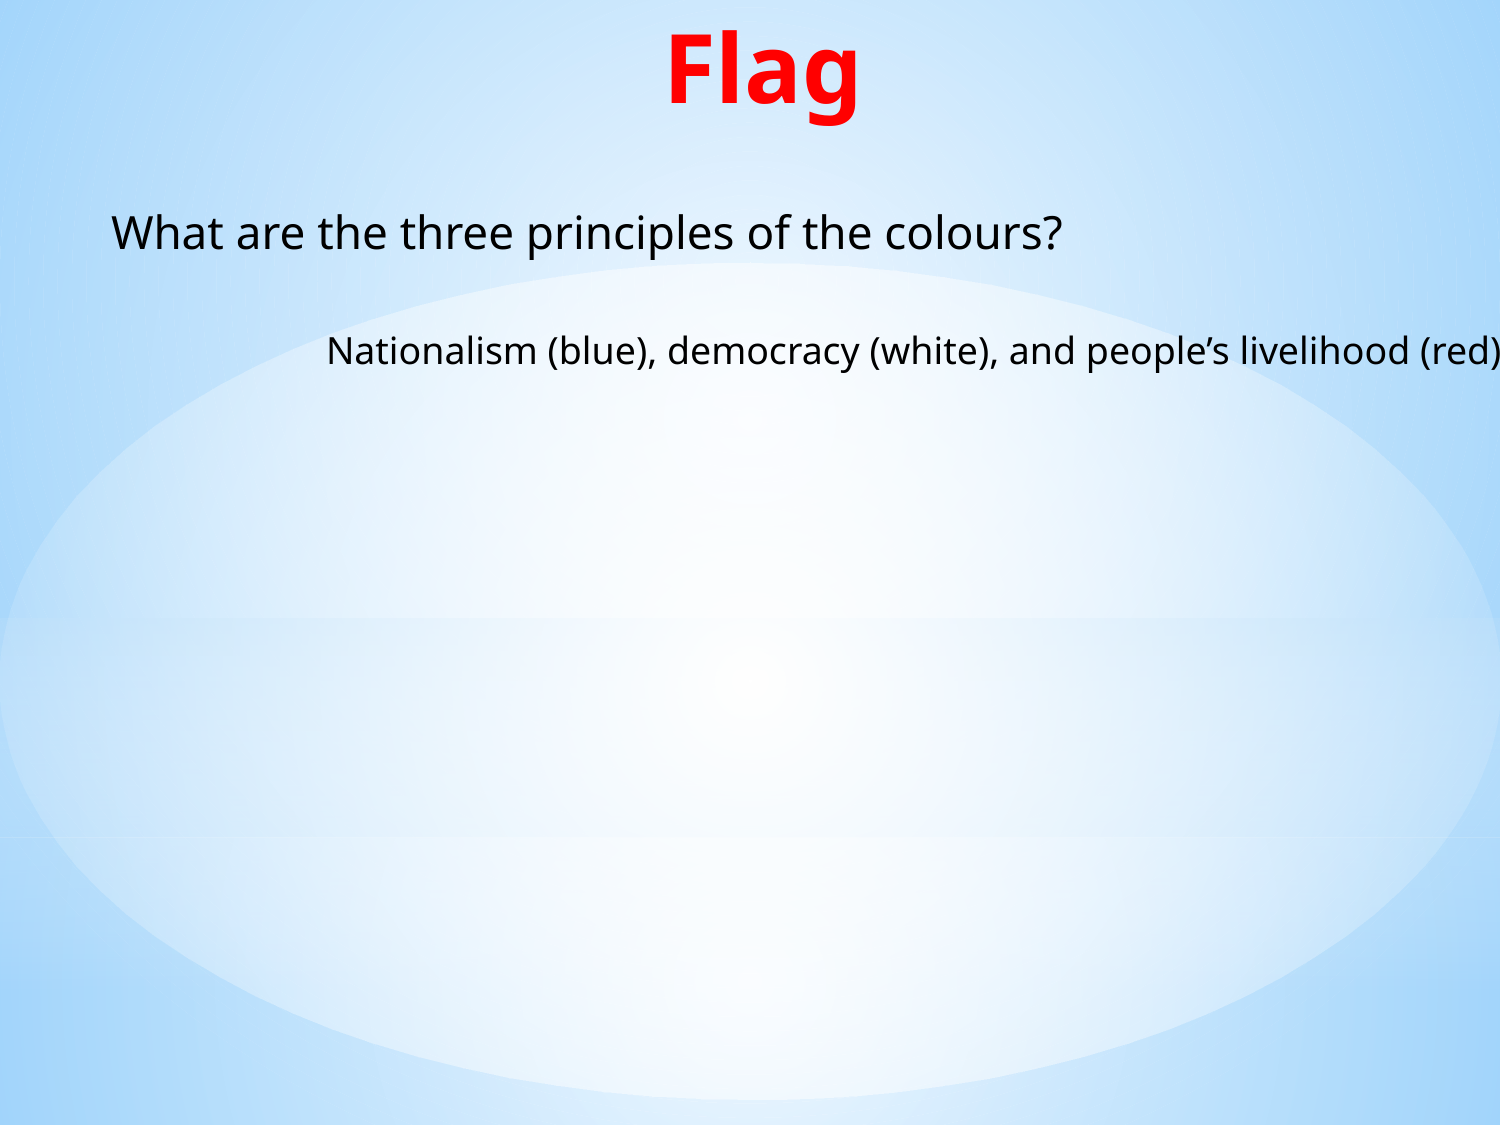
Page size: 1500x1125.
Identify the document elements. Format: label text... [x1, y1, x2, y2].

list What are the three principles of the colours? [88, 196, 1139, 297]
title Flag [525, 0, 879, 188]
text_box Nationalism (blue), democracy (white), and people’s livelihood (red) [311, 319, 1500, 380]
